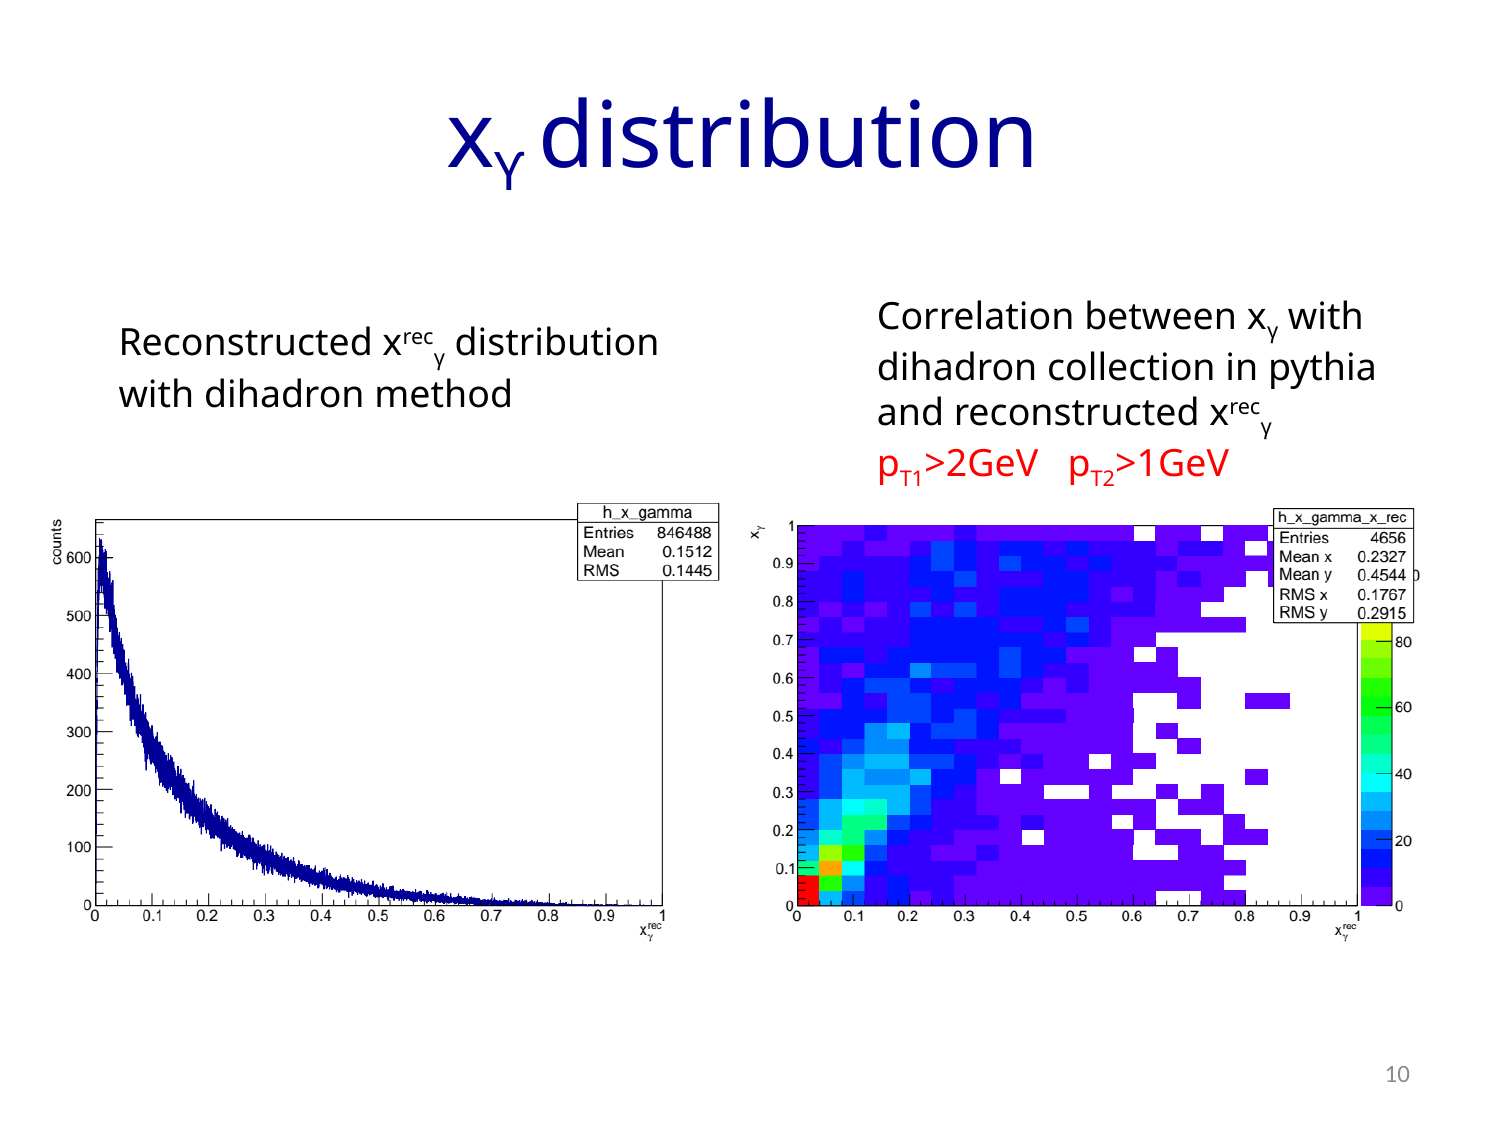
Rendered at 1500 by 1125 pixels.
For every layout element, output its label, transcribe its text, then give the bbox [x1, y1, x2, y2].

slide_number 10 [1074, 1042, 1425, 1103]
text_box Correlation between xγ with dihadron collection in pythia and reconstructed xrecγ pT1>2GeV pT2>1GeV [862, 284, 1468, 498]
text_box Reconstructed xrecγ distribution with dihadron method [103, 310, 731, 422]
title xϒ distribution [75, 45, 1425, 233]
picture [23, 471, 1426, 952]
